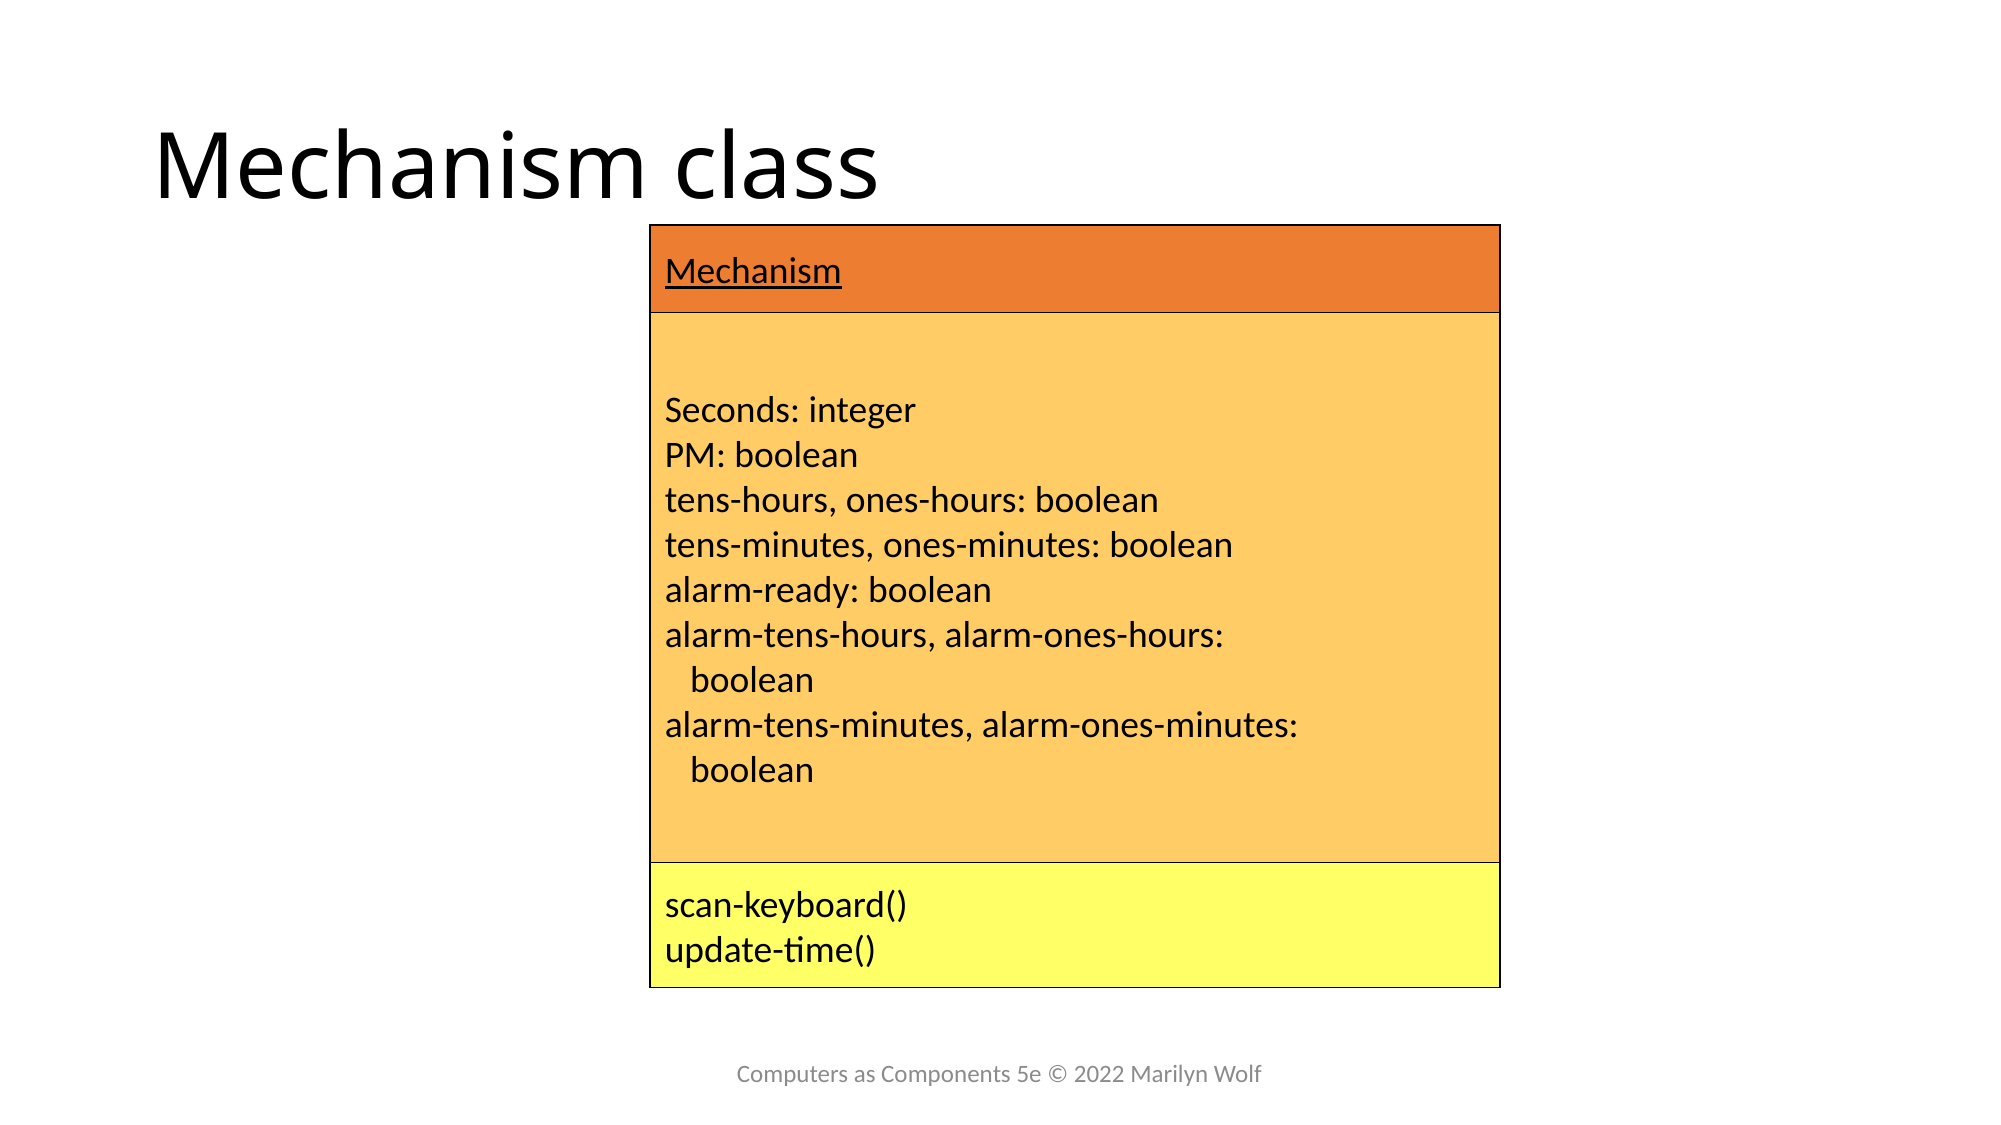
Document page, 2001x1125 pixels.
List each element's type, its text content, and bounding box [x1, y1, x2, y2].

title Mechanism class [137, 59, 1863, 278]
text_box scan-keyboard() update-time() [650, 862, 1500, 988]
text_box Mechanism [650, 224, 1500, 312]
footer Computers as Components 5e © 2022 Marilyn Wolf [662, 1042, 1338, 1103]
text_box Seconds: integer PM: boolean tens-hours, ones-hours: boolean tens-minutes, ones-minutes: boolean alarm-ready: boolean alarm-tens-hours, alarm-ones-hours: boolean alarm-tens-minutes, alarm-ones-minutes: boolean [650, 312, 1500, 862]
